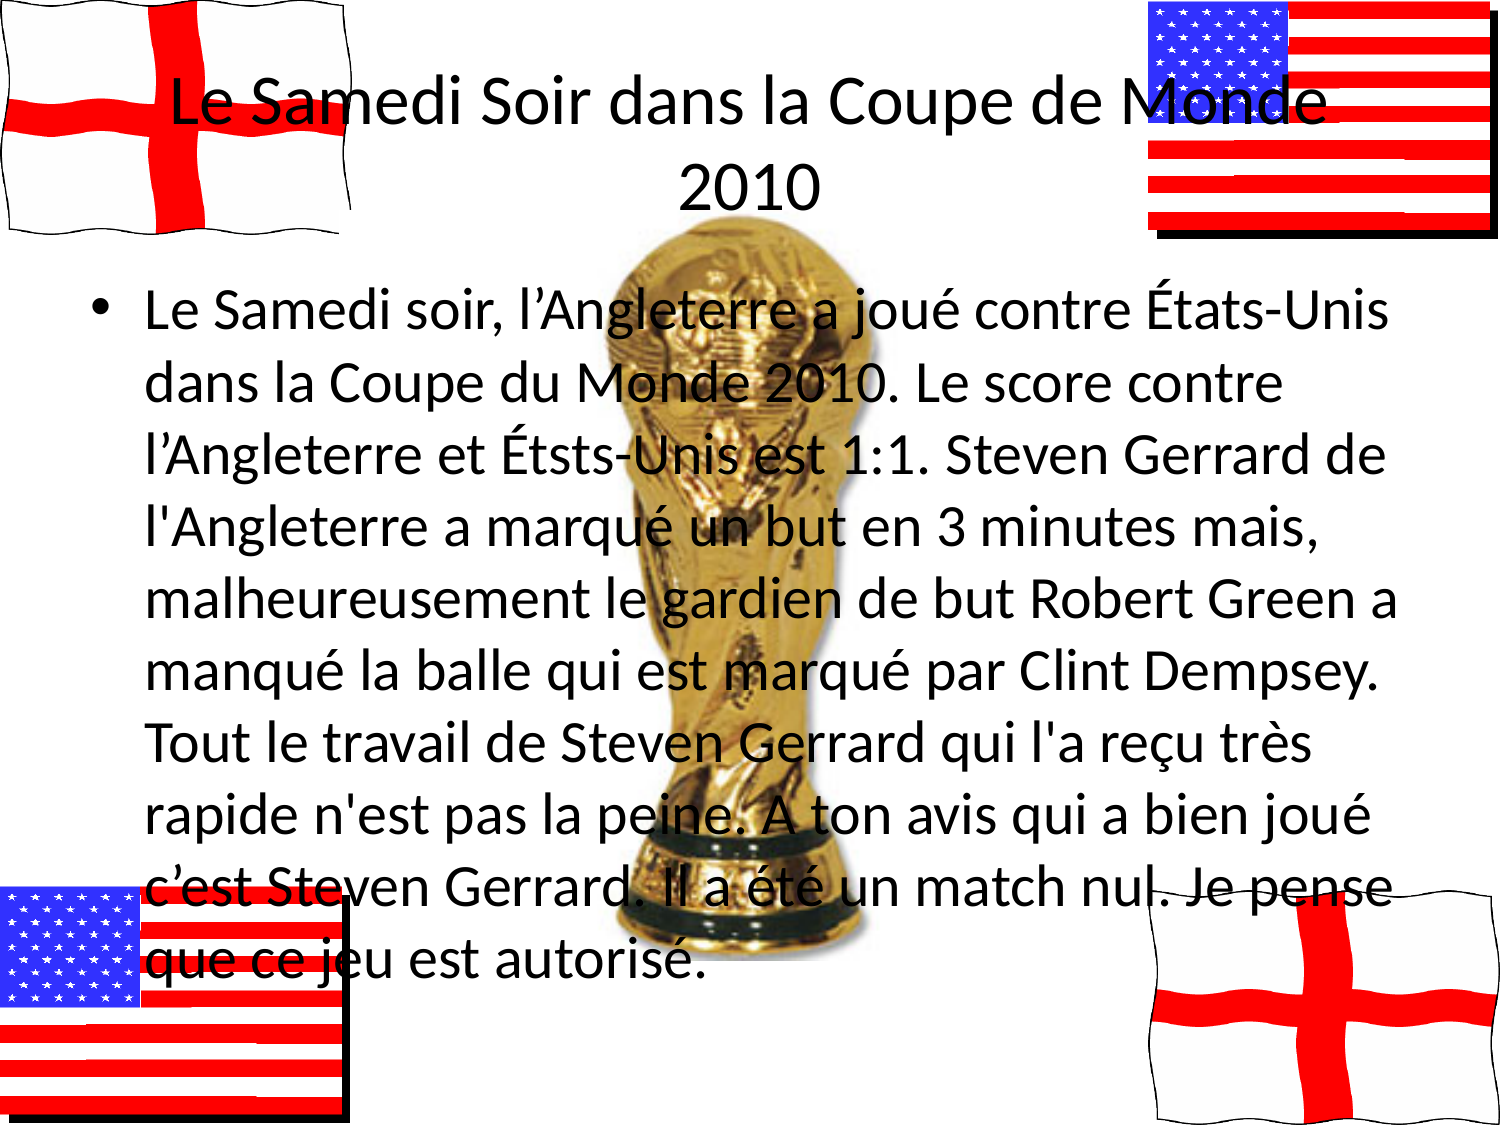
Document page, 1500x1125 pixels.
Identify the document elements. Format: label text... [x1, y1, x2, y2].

picture [1148, 0, 1500, 241]
picture [0, 0, 1090, 262]
picture [0, 884, 352, 1125]
picture [1148, 890, 1500, 1125]
title Le Samedi Soir dans la Coupe de Monde 2010 [75, 45, 1425, 233]
list Le Samedi soir, l’Angleterre a joué contre États-Unis dans la Coupe du Monde 2010. Le score contre l’Angleterre et Étsts-Unis est 1:1. Steven Gerrard de l'Angleterre a marqué un but en 3 minutes mais, malheureusement le gardien de but Robert Green a manqué la balle qui est marqué par Clint Dempsey. Tout le travail de Steven Gerrard qui l'a reçu très rapide n'est pas la peine. A ton avis qui a bien joué c’est Steven Gerrard. Il a été un match nul. Je pense que ce jeu est autorisé. [75, 262, 1425, 1005]
